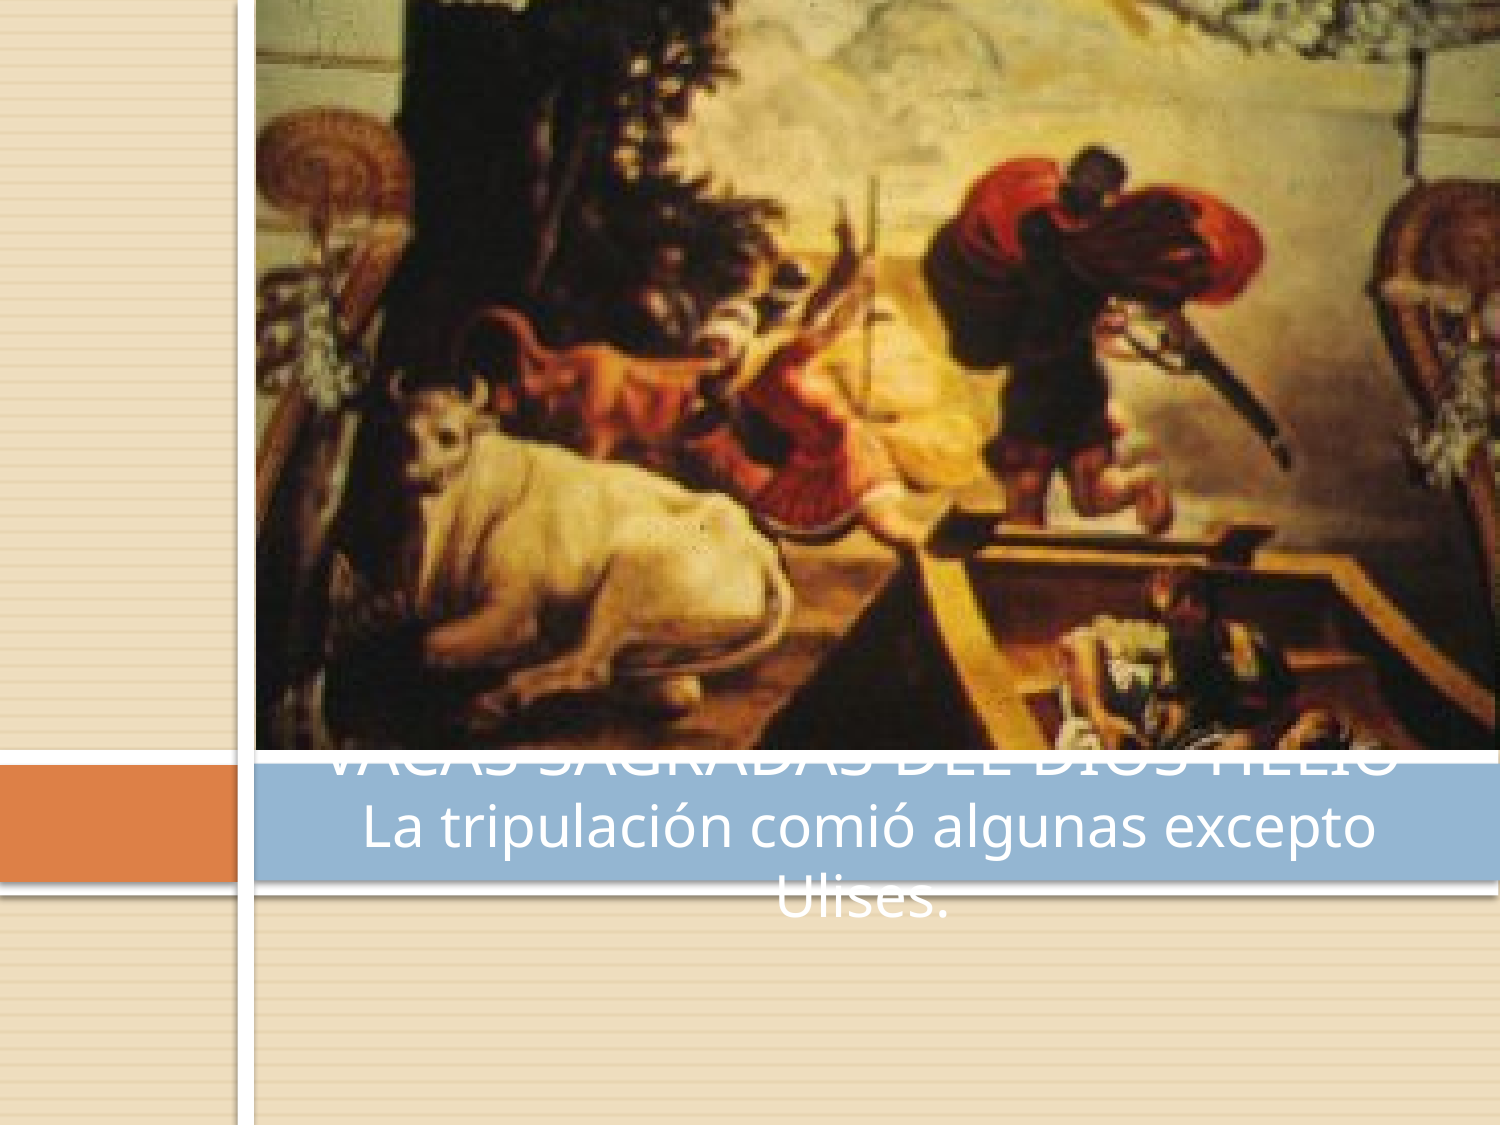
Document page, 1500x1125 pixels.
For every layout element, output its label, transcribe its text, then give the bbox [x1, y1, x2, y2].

title VACAS SAGRADAS DEL DIOS HELIO La tripulación comió algunas excepto Ulises. [262, 762, 1463, 875]
picture [255, 0, 1500, 750]
